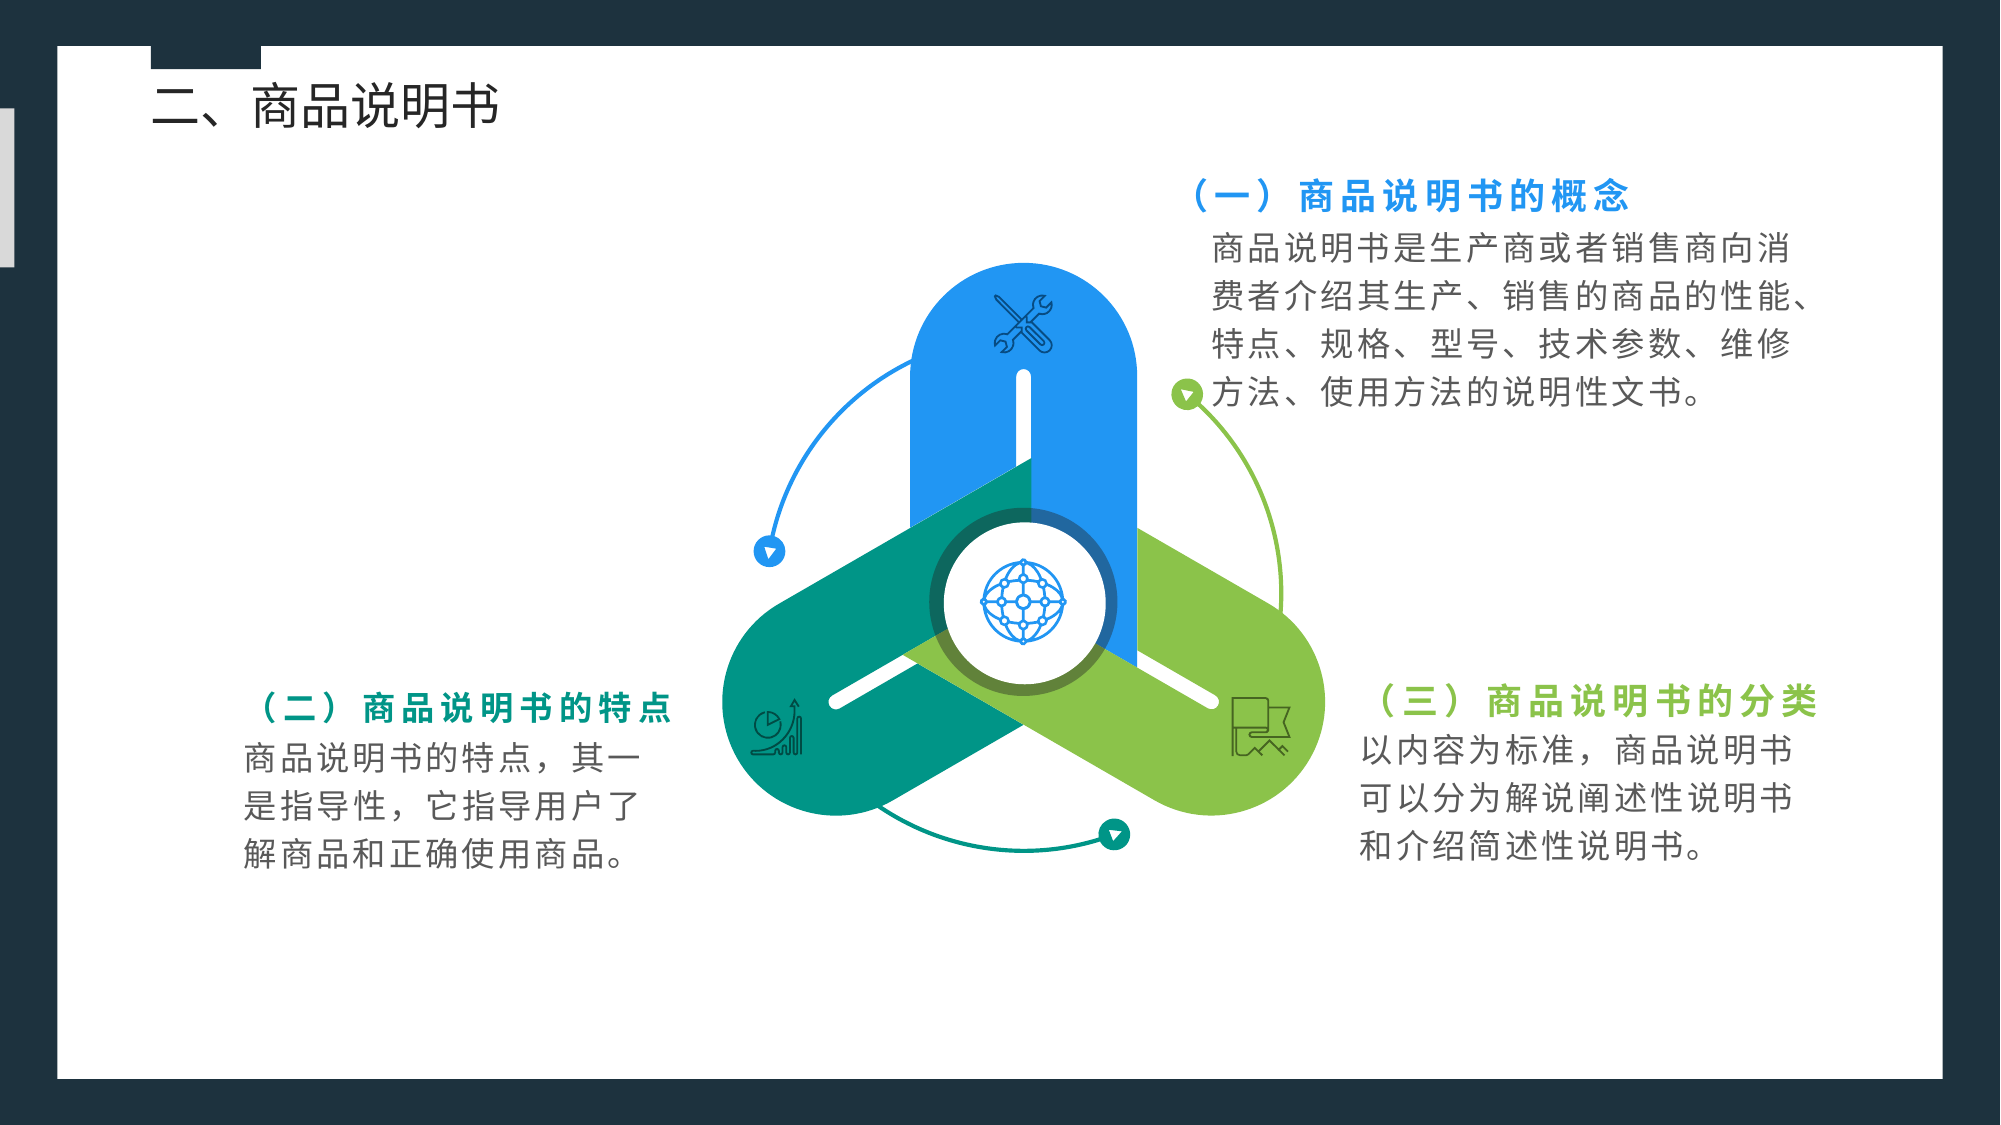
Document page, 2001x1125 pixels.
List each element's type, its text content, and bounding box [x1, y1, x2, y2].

text_box [1231, 697, 1291, 757]
text_box 二、商品说明书 [150, 67, 820, 143]
text_box [1230, 443, 1284, 612]
text_box [943, 522, 1106, 685]
text_box （一）商品说明书的概念 [1157, 156, 1649, 217]
text_box [722, 458, 1032, 816]
text_box [1171, 378, 1196, 411]
text_box [902, 527, 1326, 816]
text_box （二）商品说明书的特点 [229, 625, 722, 727]
text_box [993, 294, 1053, 354]
text_box 商品说明书是生产商或者销售商向消费者介绍其生产、销售的商品的性能、特点、规格、型号、技术参数、维修方法、使用方法的说明性文书。 [1196, 219, 1836, 443]
text_box 以内容为标准，商品说明书可以分为解说阐述性说明书和介绍简述性说明书。 [1344, 721, 1836, 904]
text_box 商品说明书的特点，其一是指导性，它指导用户了解商品和正确使用商品。 [229, 729, 693, 904]
text_box [877, 806, 1131, 853]
text_box [910, 262, 1138, 667]
text_box [929, 507, 1118, 696]
text_box （三）商品说明书的分类 [1345, 660, 1836, 721]
text_box [750, 698, 802, 756]
text_box [979, 558, 1067, 646]
text_box [753, 359, 911, 568]
text_box [0, 107, 15, 268]
